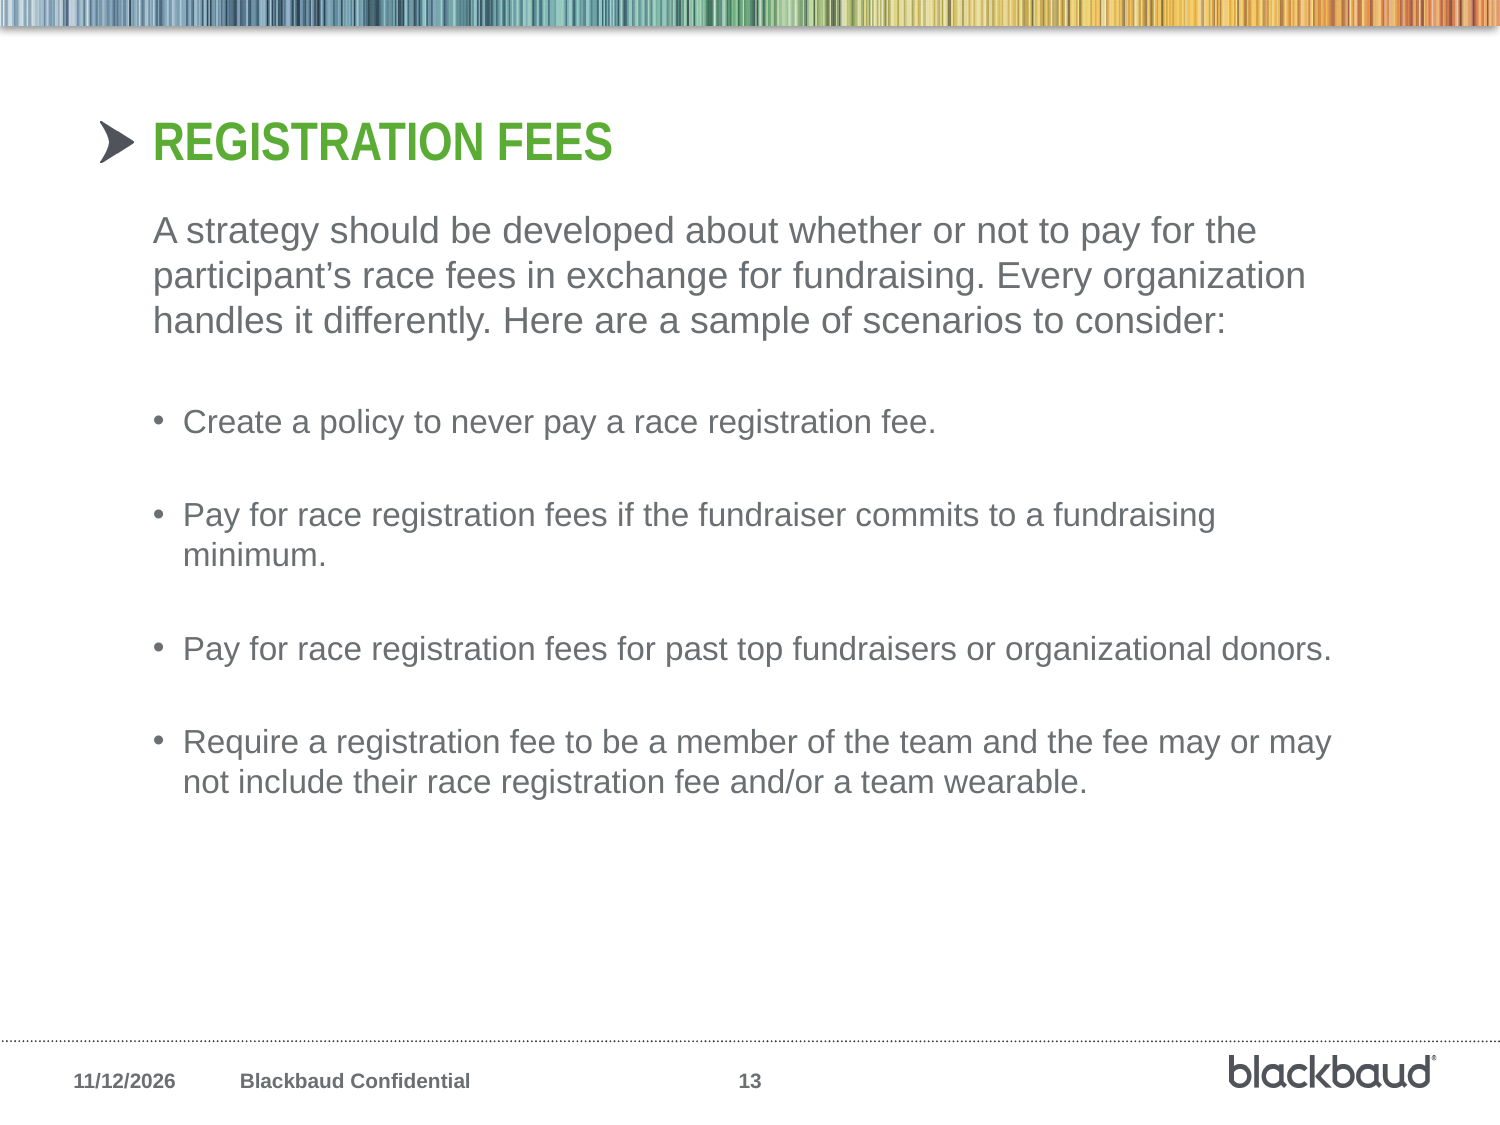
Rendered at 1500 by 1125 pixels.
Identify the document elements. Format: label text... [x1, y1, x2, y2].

picture [100, 121, 134, 163]
picture [0, 0, 1500, 26]
list A strategy should be developed about whether or not to pay for the participant’s race fees in exchange for fundraising. Every organization handles it differently. Here are a sample of scenarios to consider: Create a policy to never pay a race registration fee. Pay for race registration fees if the fundraiser commits to a fundraising minimum. Pay for race registration fees for past top fundraisers or organizational donors. Require a registration fee to be a member of the team and the fee may or may not include their race registration fee and/or a team wearable. [137, 198, 1370, 986]
title Registration fees [138, 98, 1370, 222]
picture [1229, 1055, 1437, 1088]
